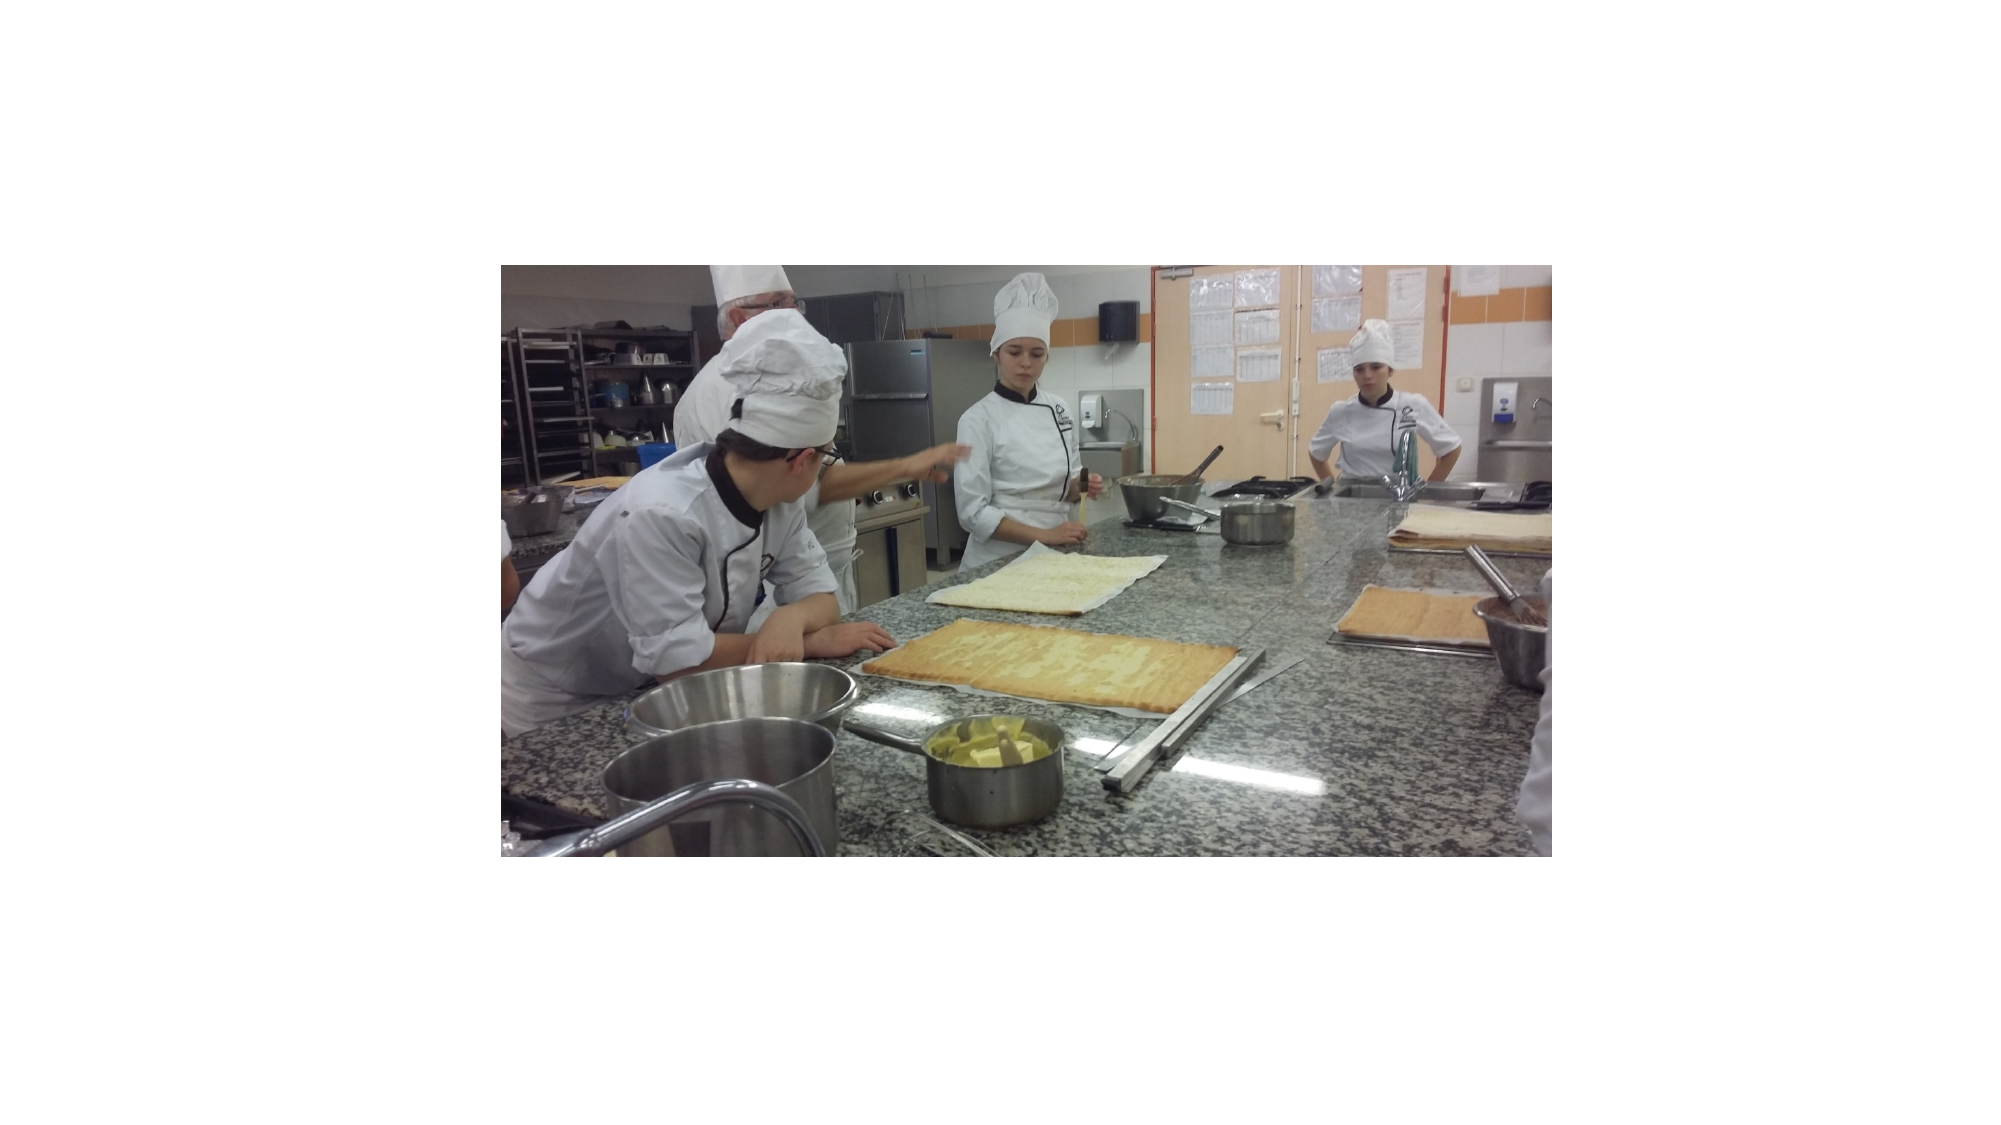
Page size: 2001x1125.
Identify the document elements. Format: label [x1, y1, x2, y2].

picture [501, 265, 1552, 857]
